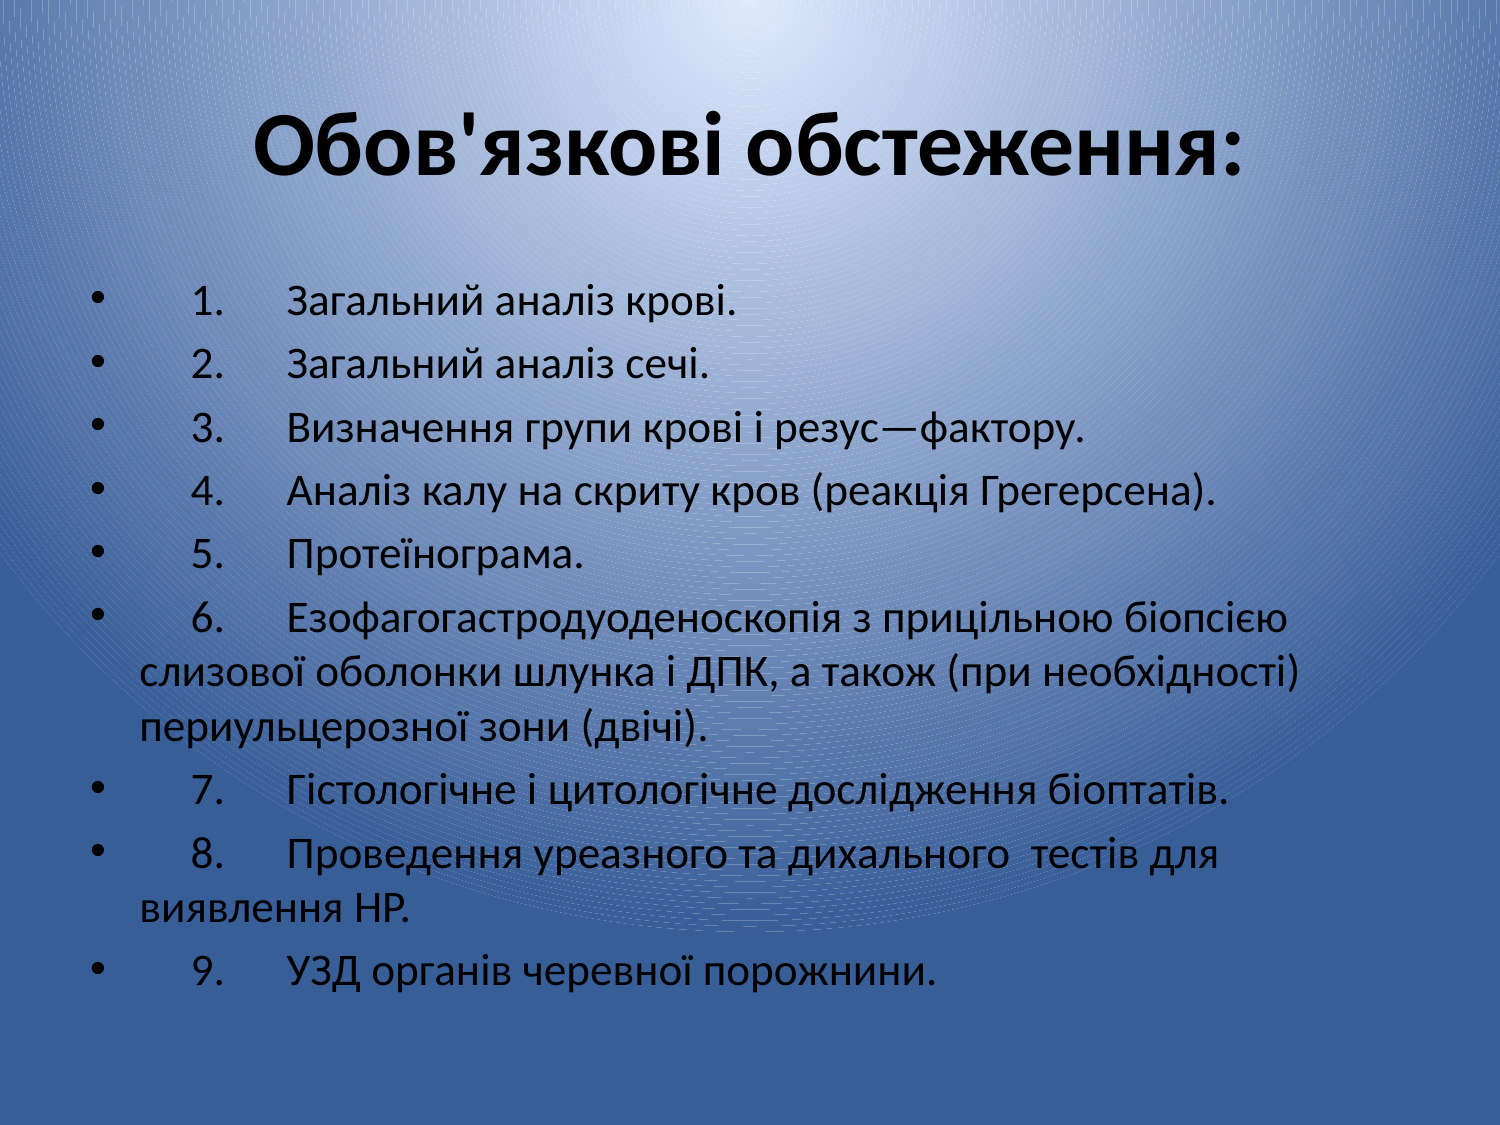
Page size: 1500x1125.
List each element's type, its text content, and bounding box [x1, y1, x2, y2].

list 1. Загальний аналiз кровi. 2. Загальний аналiз сечi. 3. Визначення групи кровi i резус—фактору. 4. Аналiз калу на скриту кров (реакцiя Грегерсена). 5. Протеїнограма. 6. Езофагогастродуоденоскопiя з прицiльною бiопсiєю слизової оболонки шлунка i ДПК, а також (при необхiдностi) периульцерозної зони (двiчi). 7. Гiстологiчне i цитологiчне дослiдження бiоптатiв. 8. Проведення уреазного та дихального тестiв для виявлення HP. 9. УЗД органiв черевної порожнини. [75, 262, 1425, 1005]
title Обов'язковi обстеження: [75, 45, 1425, 233]
